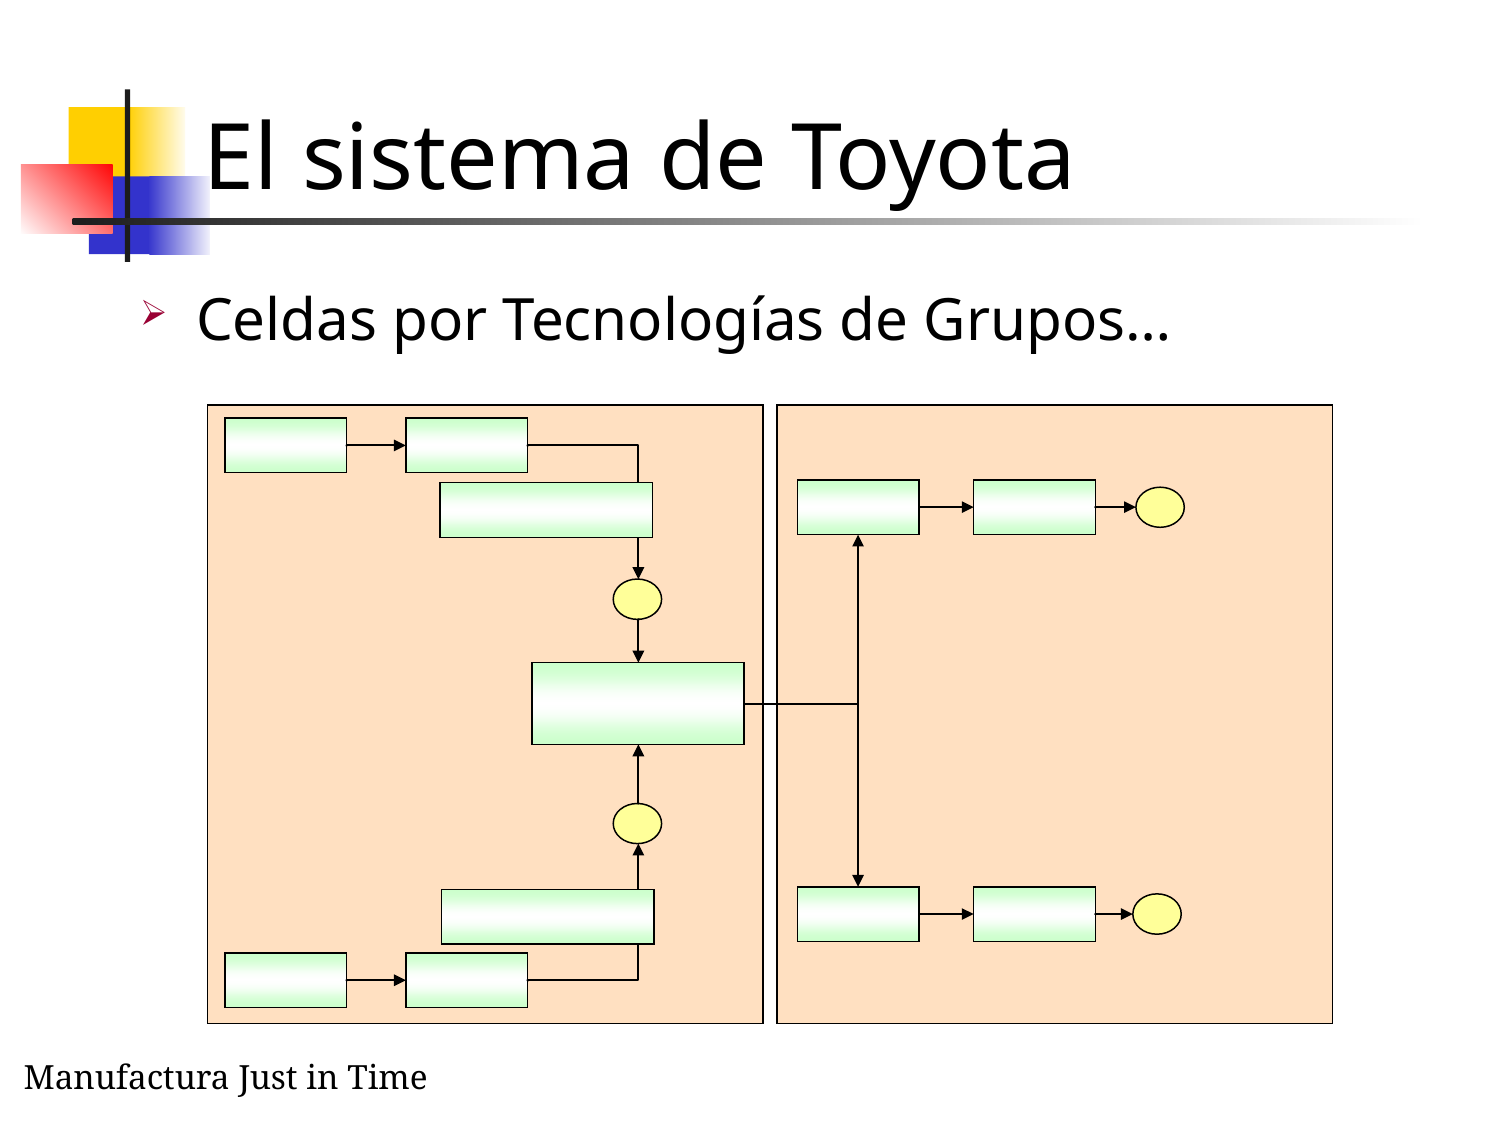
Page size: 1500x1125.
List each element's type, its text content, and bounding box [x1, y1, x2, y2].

title El sistema de Toyota [188, 27, 1468, 216]
picture [137, 374, 1388, 1062]
list Celdas por Tecnologías de Grupos… [124, 274, 1401, 1007]
